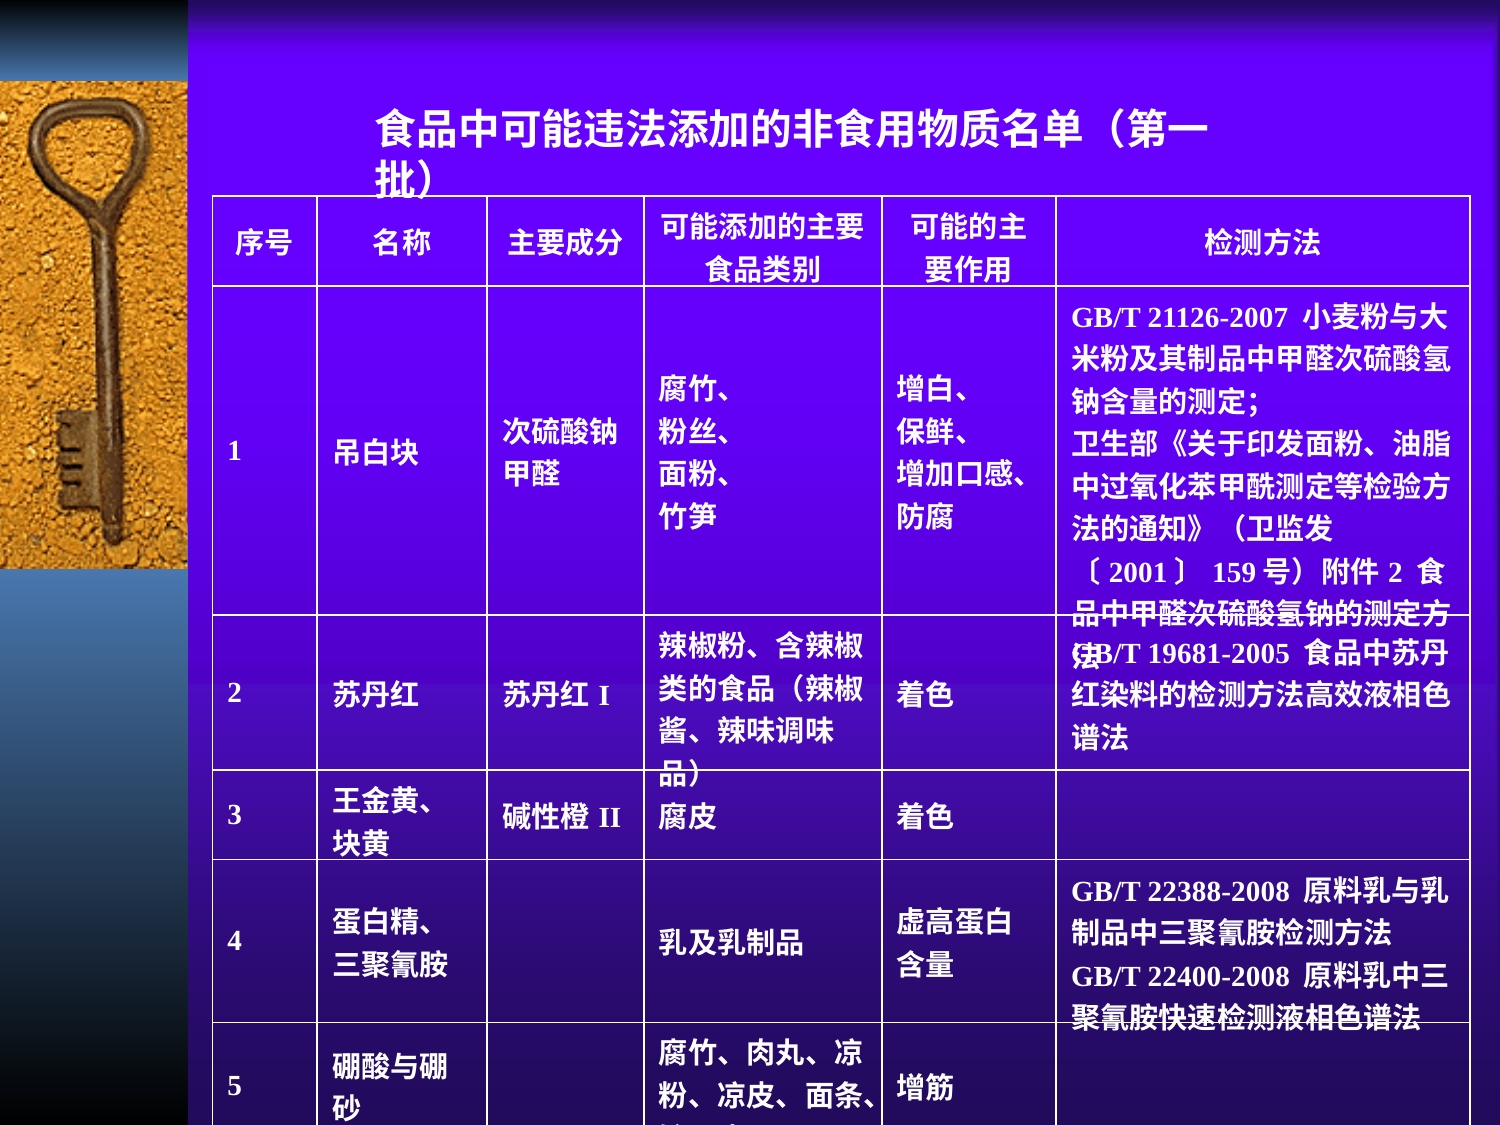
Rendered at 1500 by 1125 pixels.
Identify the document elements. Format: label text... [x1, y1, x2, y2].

table_cell 5 [213, 1023, 316, 1125]
table_cell 2 [213, 616, 316, 769]
table_cell 腐皮 [645, 771, 881, 859]
table_cell 苏丹红 [318, 616, 486, 769]
table_cell 增筋 [883, 1023, 1055, 1125]
table_cell 辣椒粉、含辣椒类的食品（辣椒酱、辣味调味品） [645, 616, 881, 769]
table_cell GB/T 19681-2005 食品中苏丹红染料的检测方法高效液相色谱法 [1057, 616, 1469, 769]
table_cell 着色 [883, 616, 1055, 769]
table_header 可能的主要作用 [883, 197, 1055, 285]
table_cell [488, 1023, 643, 1125]
table_cell 蛋白精、 三聚氰胺 [318, 860, 486, 1022]
table_cell 1 [213, 287, 316, 614]
table_cell GB/T 22388-2008 原料乳与乳制品中三聚氰胺检测方法 GB/T 22400-2008 原料乳中三聚氰胺快速检测液相色谱法 [1057, 860, 1469, 1022]
table_cell [1057, 771, 1469, 859]
table_header 主要成分 [488, 197, 643, 285]
table_cell GB/T 21126-2007 小麦粉与大米粉及其制品中甲醛次硫酸氢钠含量的测定； 卫生部《关于印发面粉、油脂中过氧化苯甲酰测定等检验方法的通知》（卫监发〔2001〕159号）附件2 食品中甲醛次硫酸氢钠的测定方法 [1057, 287, 1469, 614]
text_box 食品中可能违法添加的非食用物质名单（第一批） [360, 95, 1282, 195]
table_cell 吊白块 [318, 287, 486, 614]
table_cell [488, 860, 643, 1022]
table_cell 增白、 保鲜、 增加口感、防腐 [883, 287, 1055, 614]
picture [0, 0, 1500, 1125]
table_header 可能添加的主要食品类别 [645, 197, 881, 285]
table_cell 3 [213, 771, 316, 859]
table_cell 4 [213, 860, 316, 1022]
table_header 名称 [318, 197, 486, 285]
table_cell 碱性橙II [488, 771, 643, 859]
table_cell 次硫酸钠甲醛 [488, 287, 643, 614]
table_cell 腐竹、 粉丝、 面粉、 竹笋 [645, 287, 881, 614]
table_cell [1057, 1023, 1469, 1125]
table_cell 乳及乳制品 [645, 860, 881, 1022]
table_cell 苏丹红I [488, 616, 643, 769]
table_header 检测方法 [1057, 197, 1469, 285]
table_cell 硼酸与硼砂 [318, 1023, 486, 1125]
table_cell 着色 [883, 771, 1055, 859]
table_cell 腐竹、肉丸、凉粉、凉皮、面条、饺子皮 [645, 1023, 881, 1125]
table_header 序号 [213, 197, 316, 285]
table_cell 虚高蛋白含量 [883, 860, 1055, 1022]
table_cell 王金黄、 块黄 [318, 771, 486, 859]
